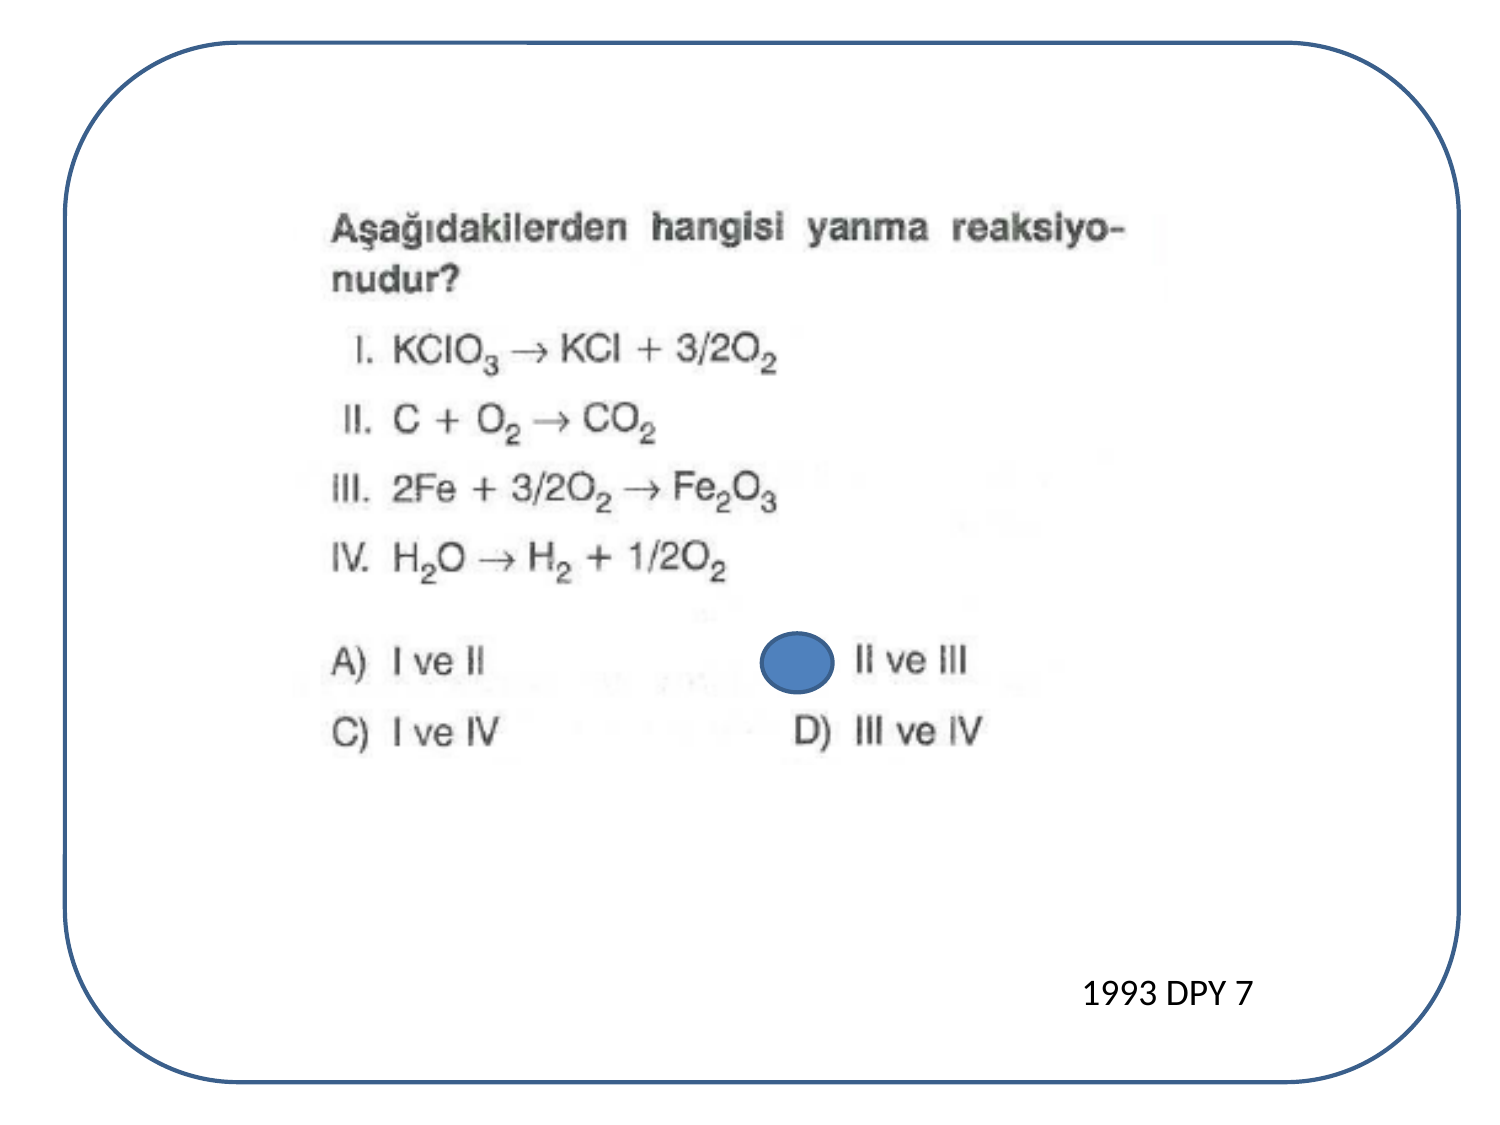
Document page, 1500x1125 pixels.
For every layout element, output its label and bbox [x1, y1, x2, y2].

text_box [62, 40, 1461, 1085]
picture [292, 198, 1169, 766]
